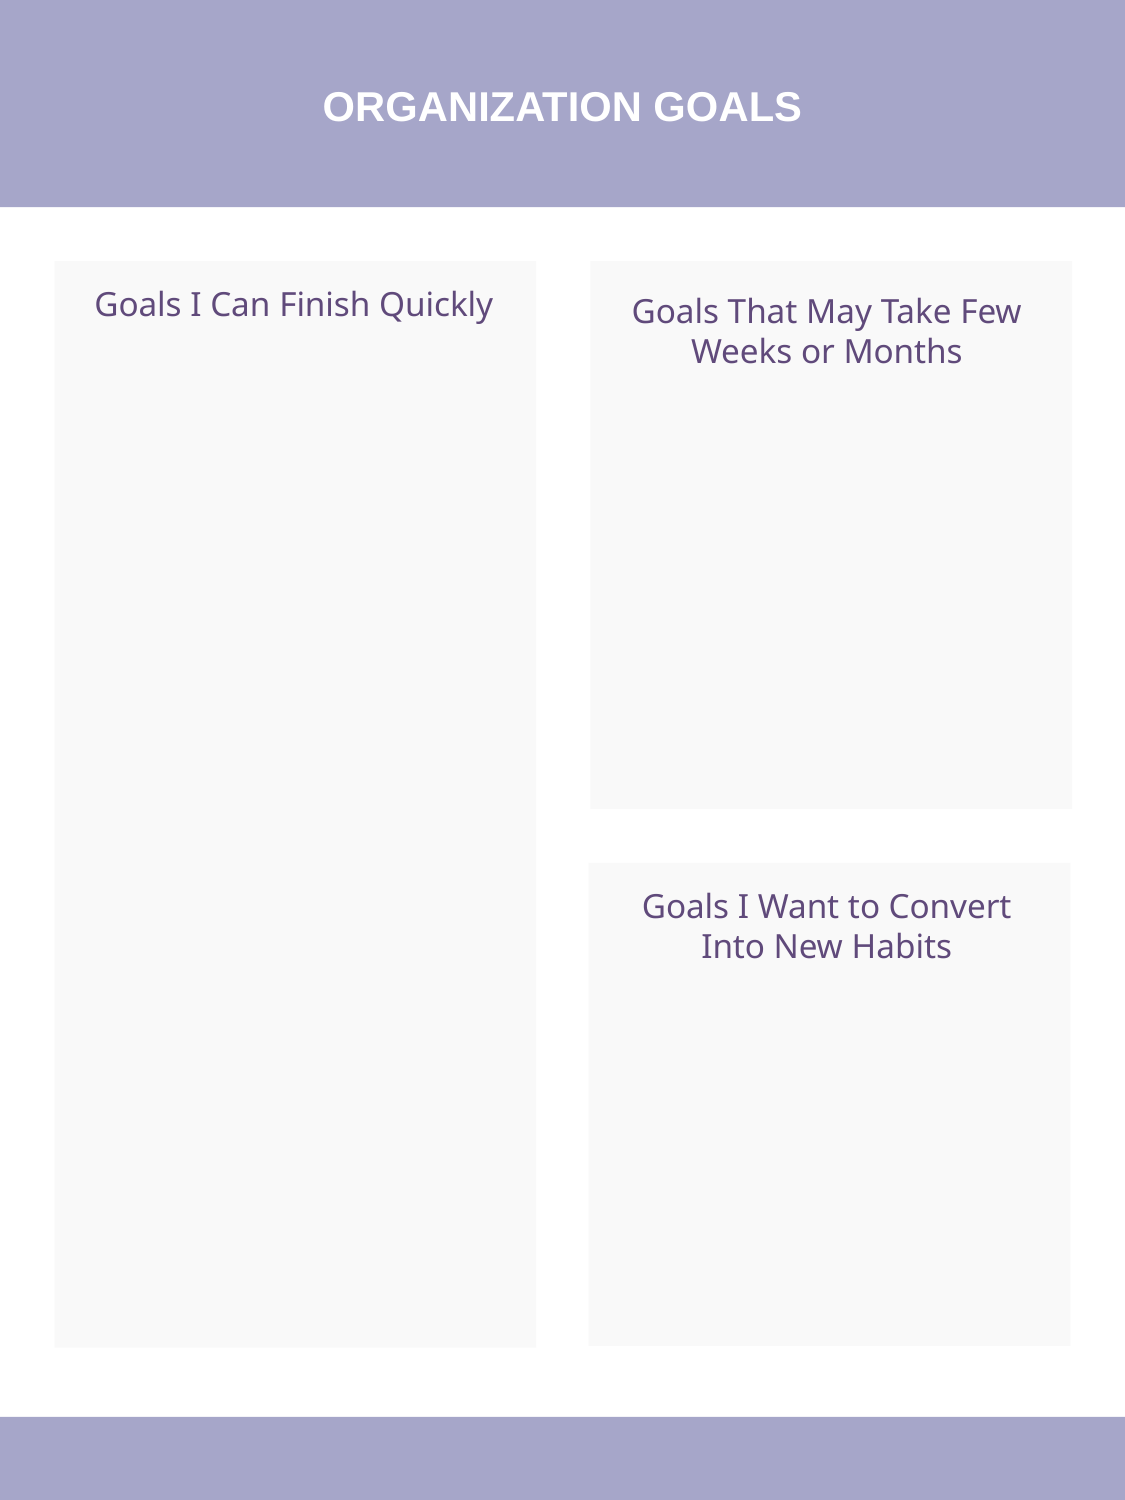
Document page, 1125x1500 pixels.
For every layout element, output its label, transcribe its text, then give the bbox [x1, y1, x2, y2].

text_box [587, 861, 1072, 1348]
text_box [588, 259, 1074, 811]
text_box Goals I Can Finish Quickly [76, 275, 512, 331]
text_box [52, 259, 538, 1350]
text_box Goals That May Take Few Weeks or Months [609, 282, 1045, 378]
text_box ORGANIZATION GOALS [80, 72, 1045, 138]
text_box [0, 1415, 1125, 1500]
text_box Goals I Want to Convert Into New Habits [609, 878, 1045, 973]
text_box [0, 0, 1125, 209]
